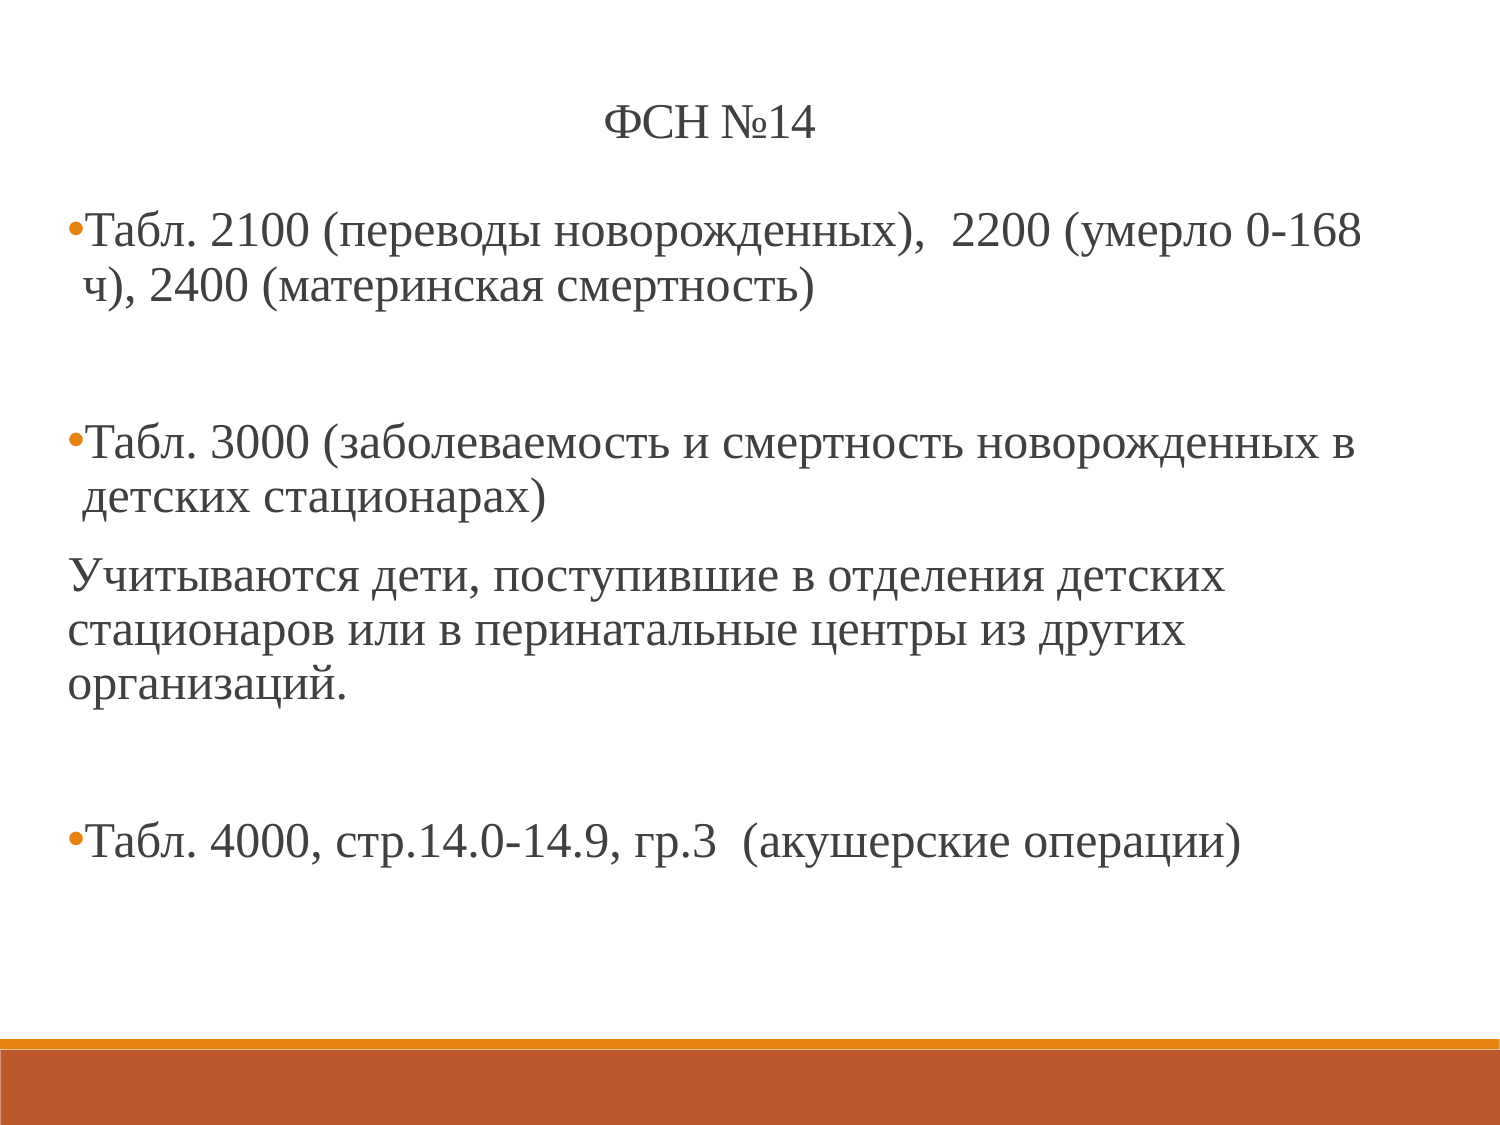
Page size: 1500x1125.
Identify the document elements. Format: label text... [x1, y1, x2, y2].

title ФСН №14 [67, 90, 1353, 157]
list Табл. 2100 (переводы новорожденных), 2200 (умерло 0-168 ч), 2400 (материнская смертность) Табл. 3000 (заболеваемость и смертность новорожденных в детских стационарах) Учитываются дети, поступившие в отделения детских стационаров или в перинатальные центры из других организаций. Табл. 4000, стр.14.0-14.9, гр.3 (акушерские операции) [67, 196, 1414, 1106]
